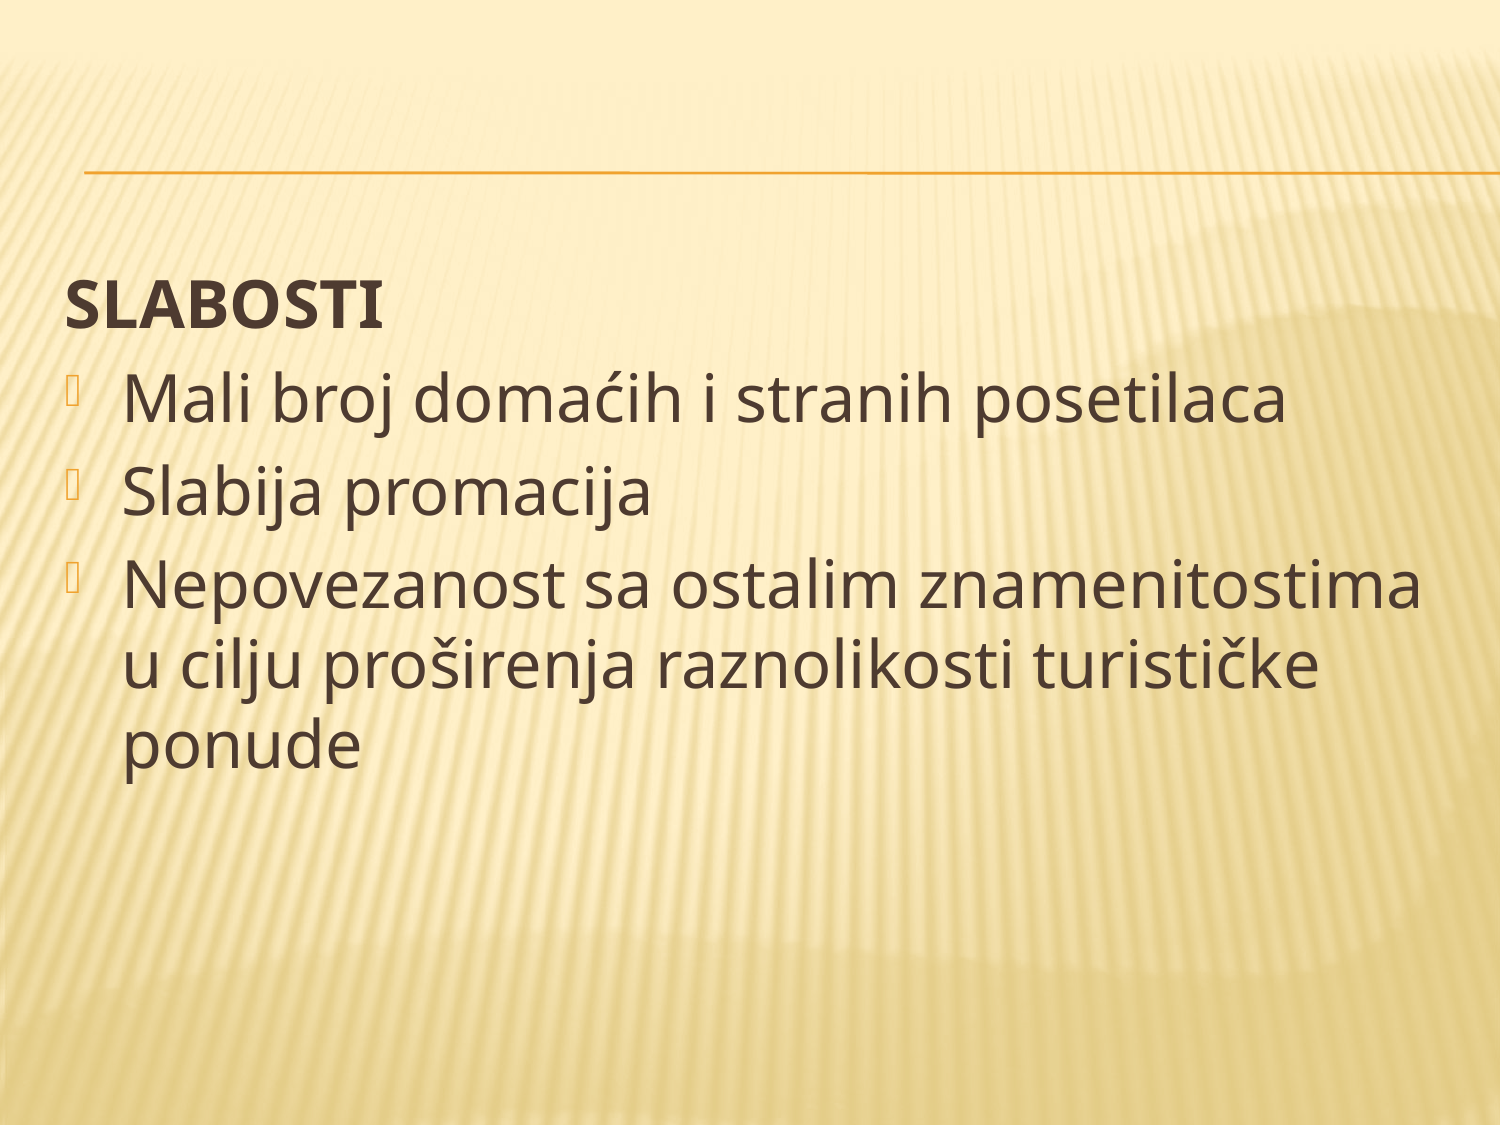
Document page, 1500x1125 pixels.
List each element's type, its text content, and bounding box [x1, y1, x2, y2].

list SLABOSTI Mali broj domaćih i stranih posetilaca Slabija promacija Nepovezanost sa ostalim znamenitostima u cilju proširenja raznolikosti turističke ponude [50, 254, 1475, 998]
